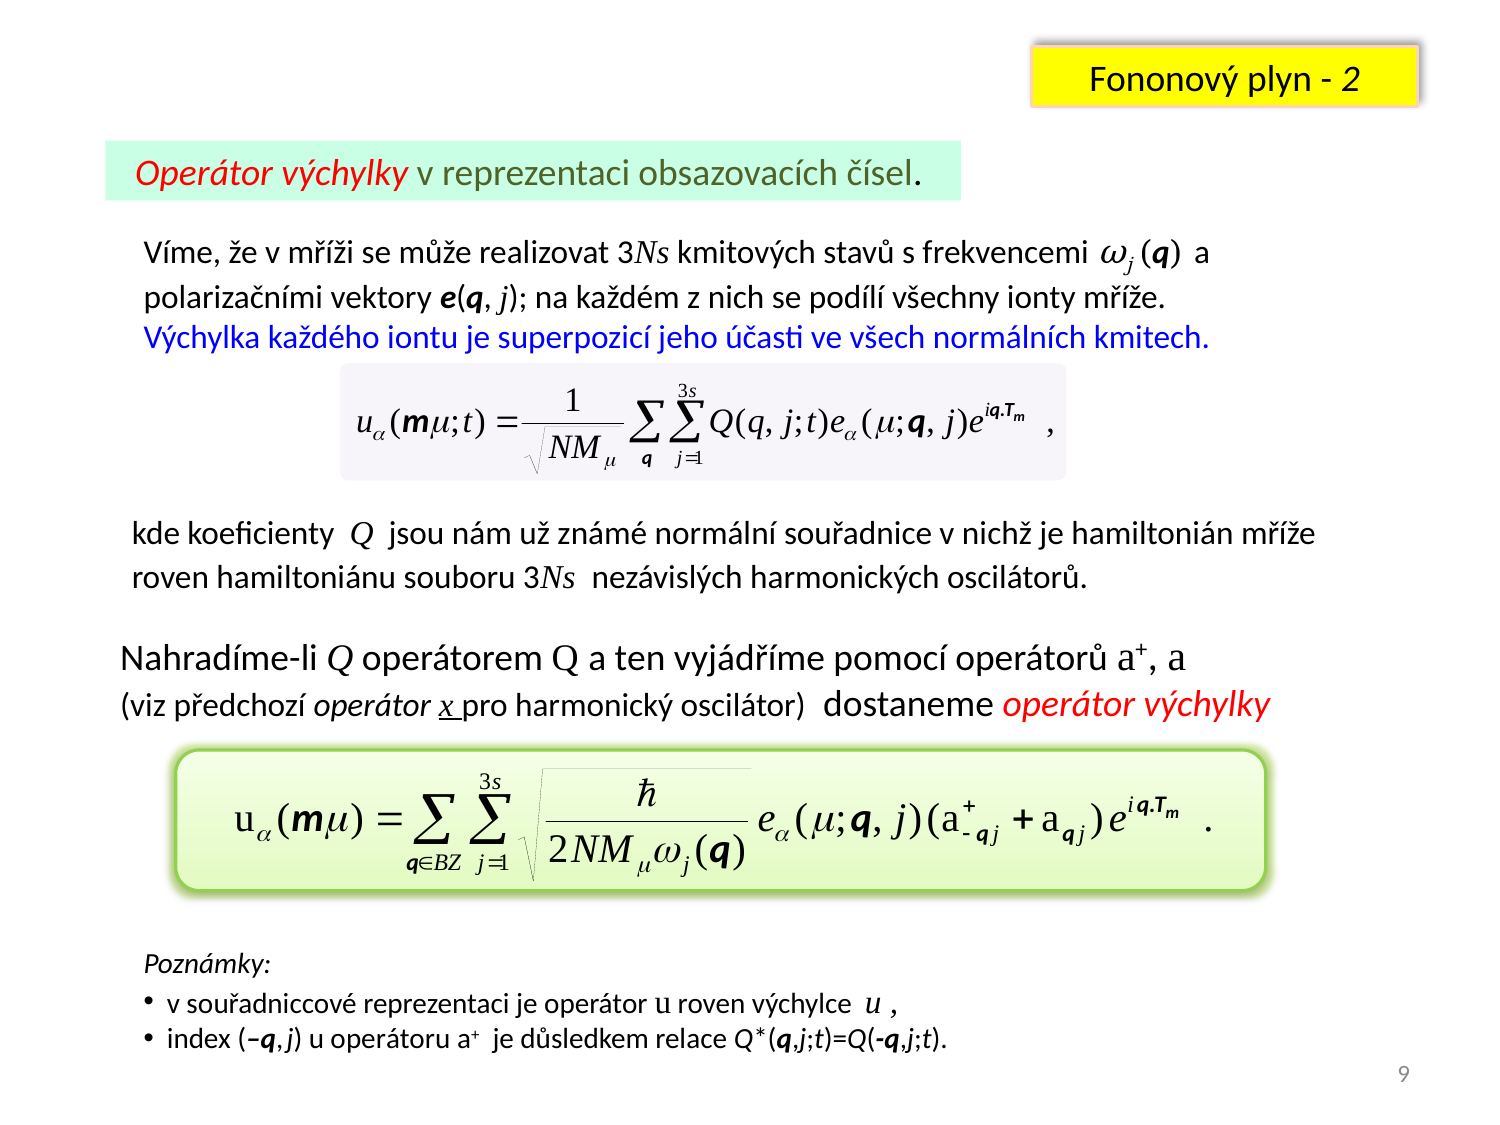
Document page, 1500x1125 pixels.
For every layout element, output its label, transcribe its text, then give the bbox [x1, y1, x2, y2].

text_box Víme, že v mříži se může realizovat 3Ns kmitových stavů s frekvencemi ωj (q) a polarizačními vektory e(q, j); na každém z nich se podílí všechny ionty mříže. Výchylka každého iontu je superpozicí jeho účasti ve všech normálních kmitech. [128, 222, 1243, 363]
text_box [339, 362, 1067, 481]
slide_number 9 [1074, 1042, 1425, 1103]
text_box kde koeficienty Q jsou nám už známé normální souřadnice v nichž je hamiltonián mříže roven hamiltoniánu souboru 3Ns nezávislých harmonických oscilátorů. [117, 503, 1336, 604]
text_box Operátor výchylky v reprezentaci obsazovacích čísel. [105, 140, 961, 201]
text_box [174, 749, 1267, 892]
text_box Poznámky: v souřadniccové reprezentaci je operátor u roven výchylce u , index (–q, j) u operátoru a+ je důsledkem relace Q*(q,j;t)=Q(-q,j;t). [128, 937, 1348, 1062]
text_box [227, 760, 1219, 890]
text_box Fononový plyn - 2 [1031, 46, 1418, 107]
text_box Nahradíme-li Q operátorem Q a ten vyjádříme pomocí operátorů a+, a (viz předchozí operátor x pro harmonický oscilátor) dostaneme operátor výchylky [105, 621, 1348, 731]
